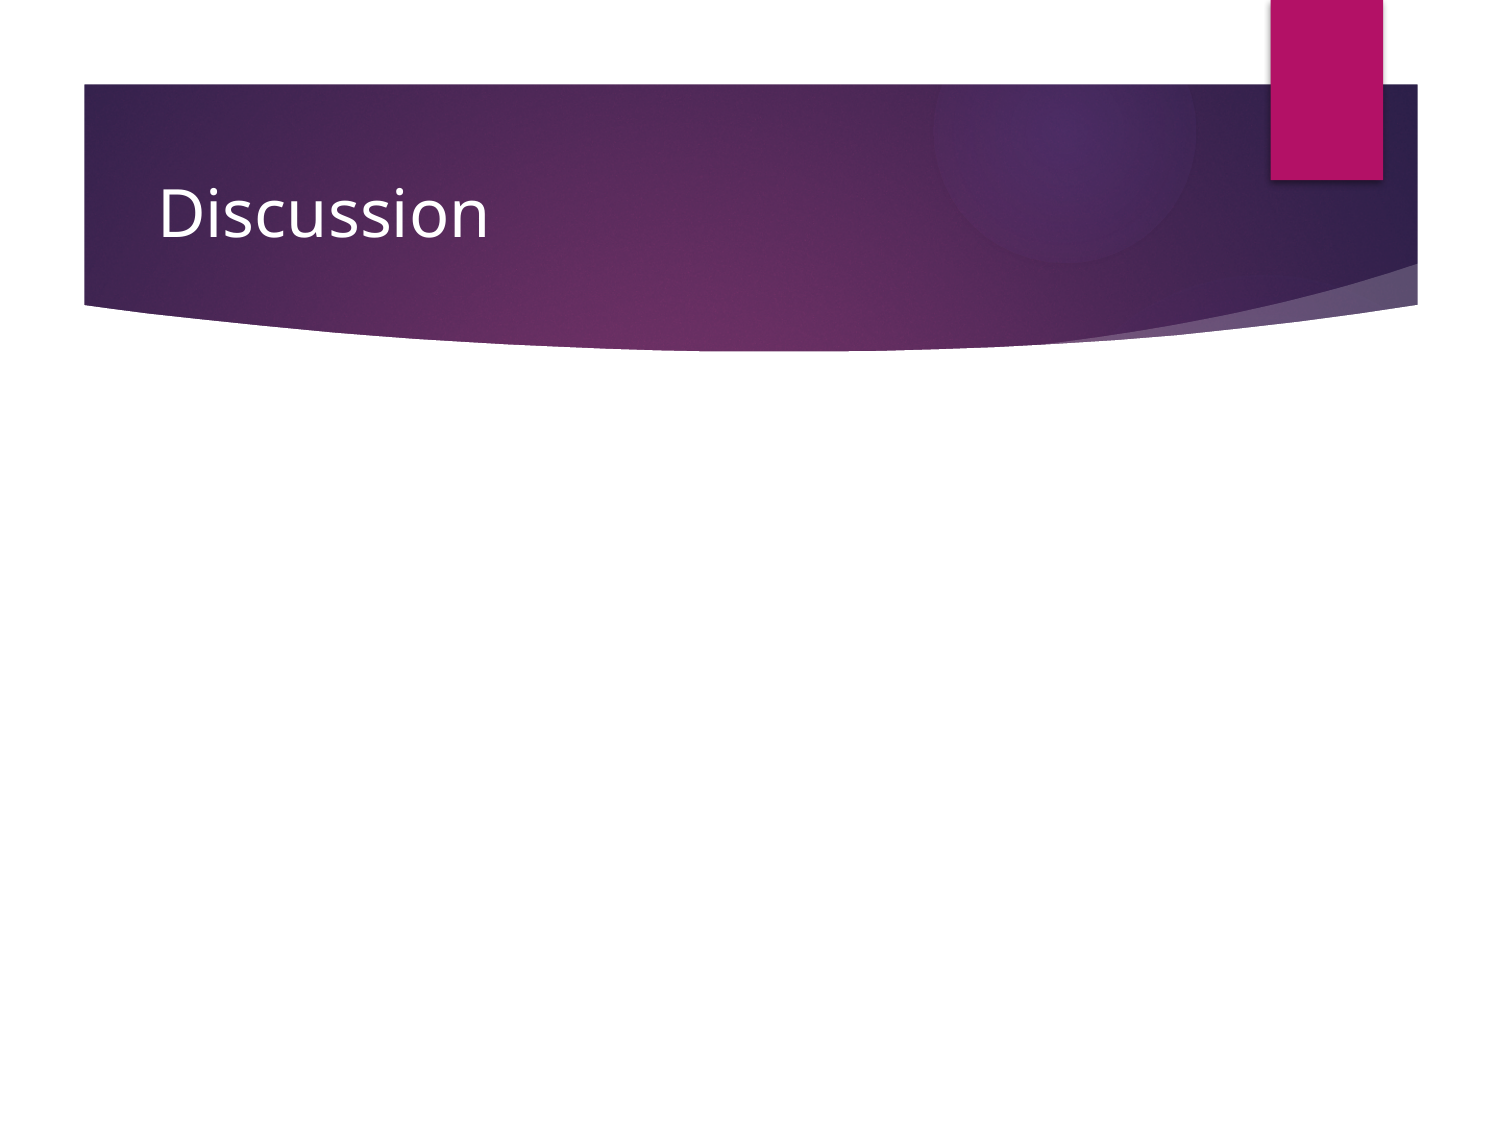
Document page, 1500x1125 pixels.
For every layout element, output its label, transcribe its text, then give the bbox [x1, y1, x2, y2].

title Discussion [142, 152, 1183, 269]
